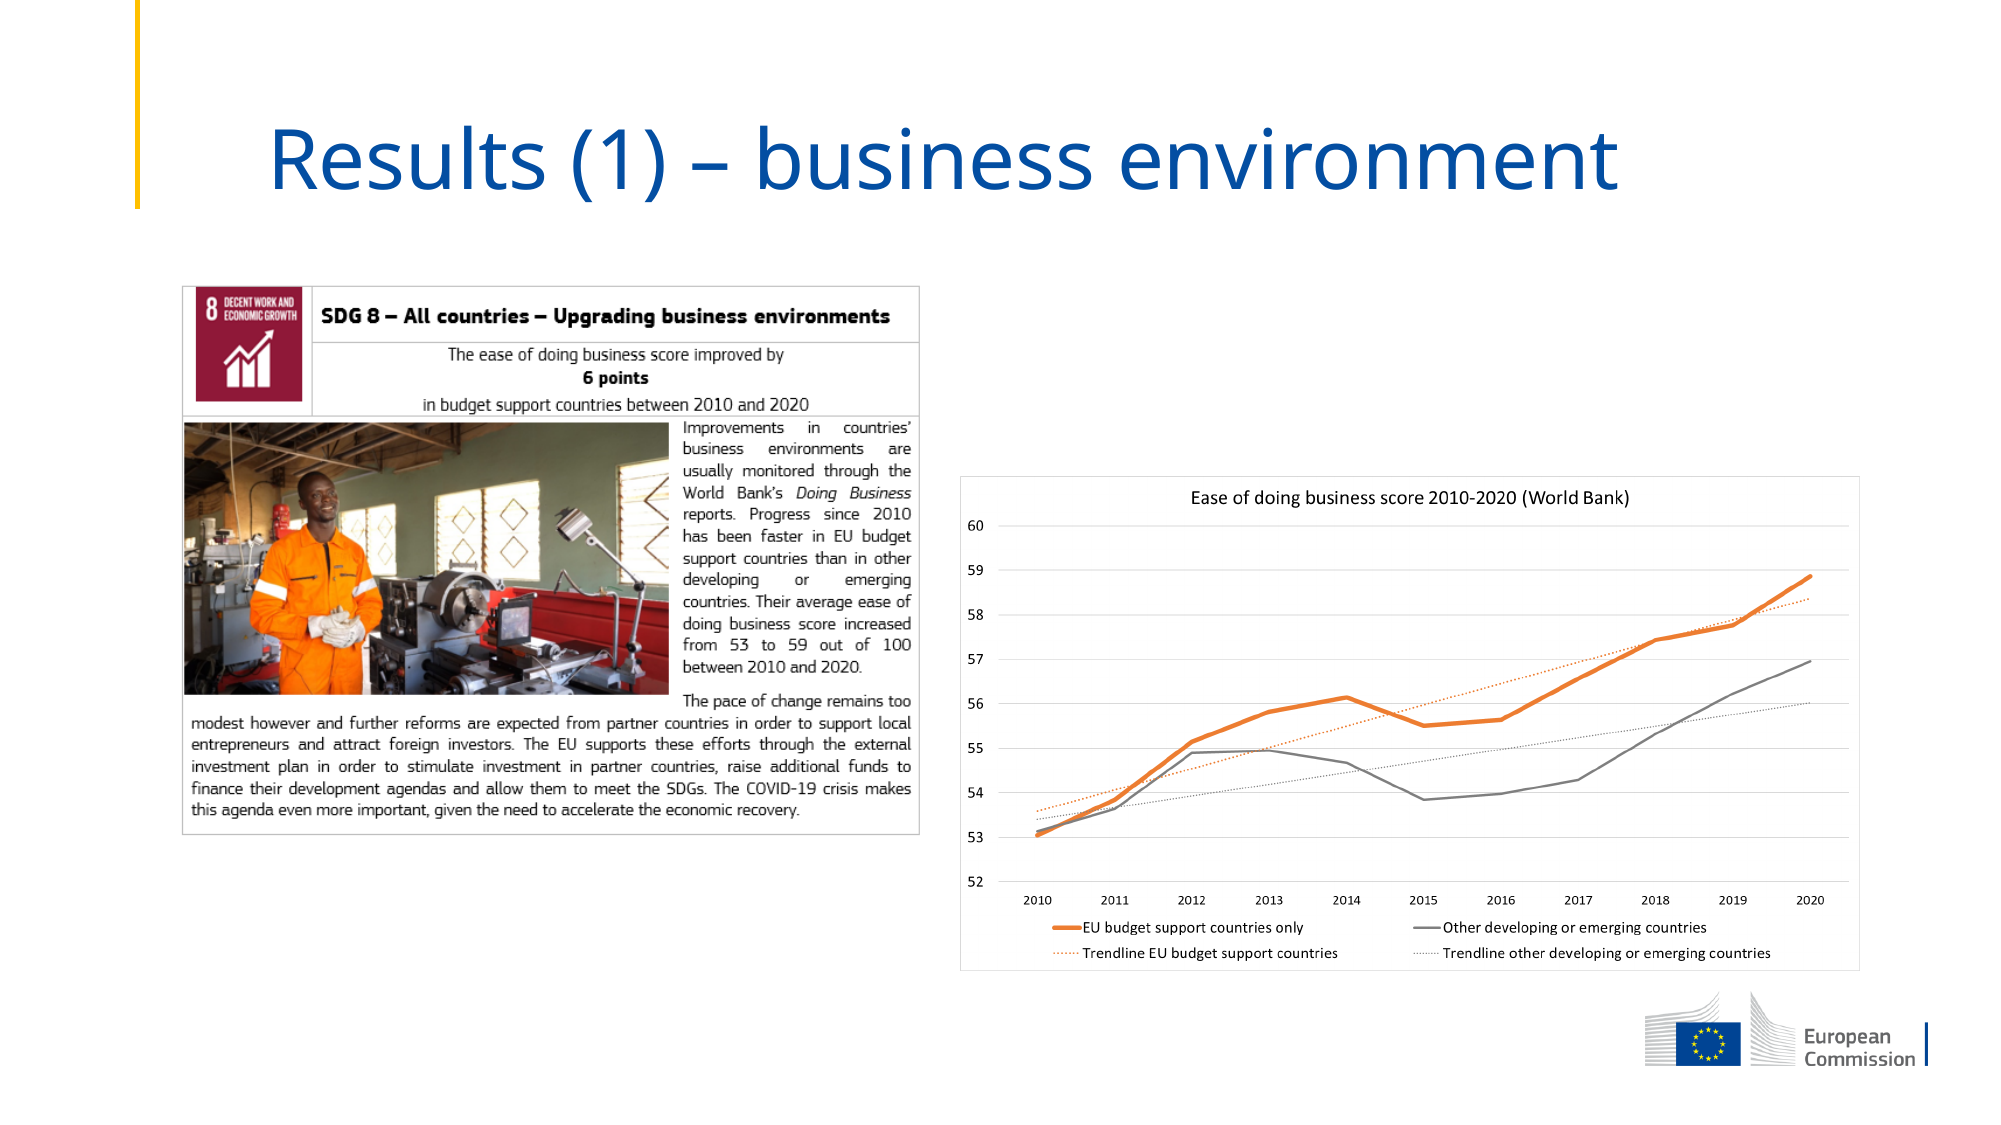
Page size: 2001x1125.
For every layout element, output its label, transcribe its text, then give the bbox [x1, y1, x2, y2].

picture [960, 476, 1860, 971]
picture [175, 280, 927, 841]
picture [1645, 991, 1928, 1066]
title Results (1) – business environment [134, 79, 1860, 208]
